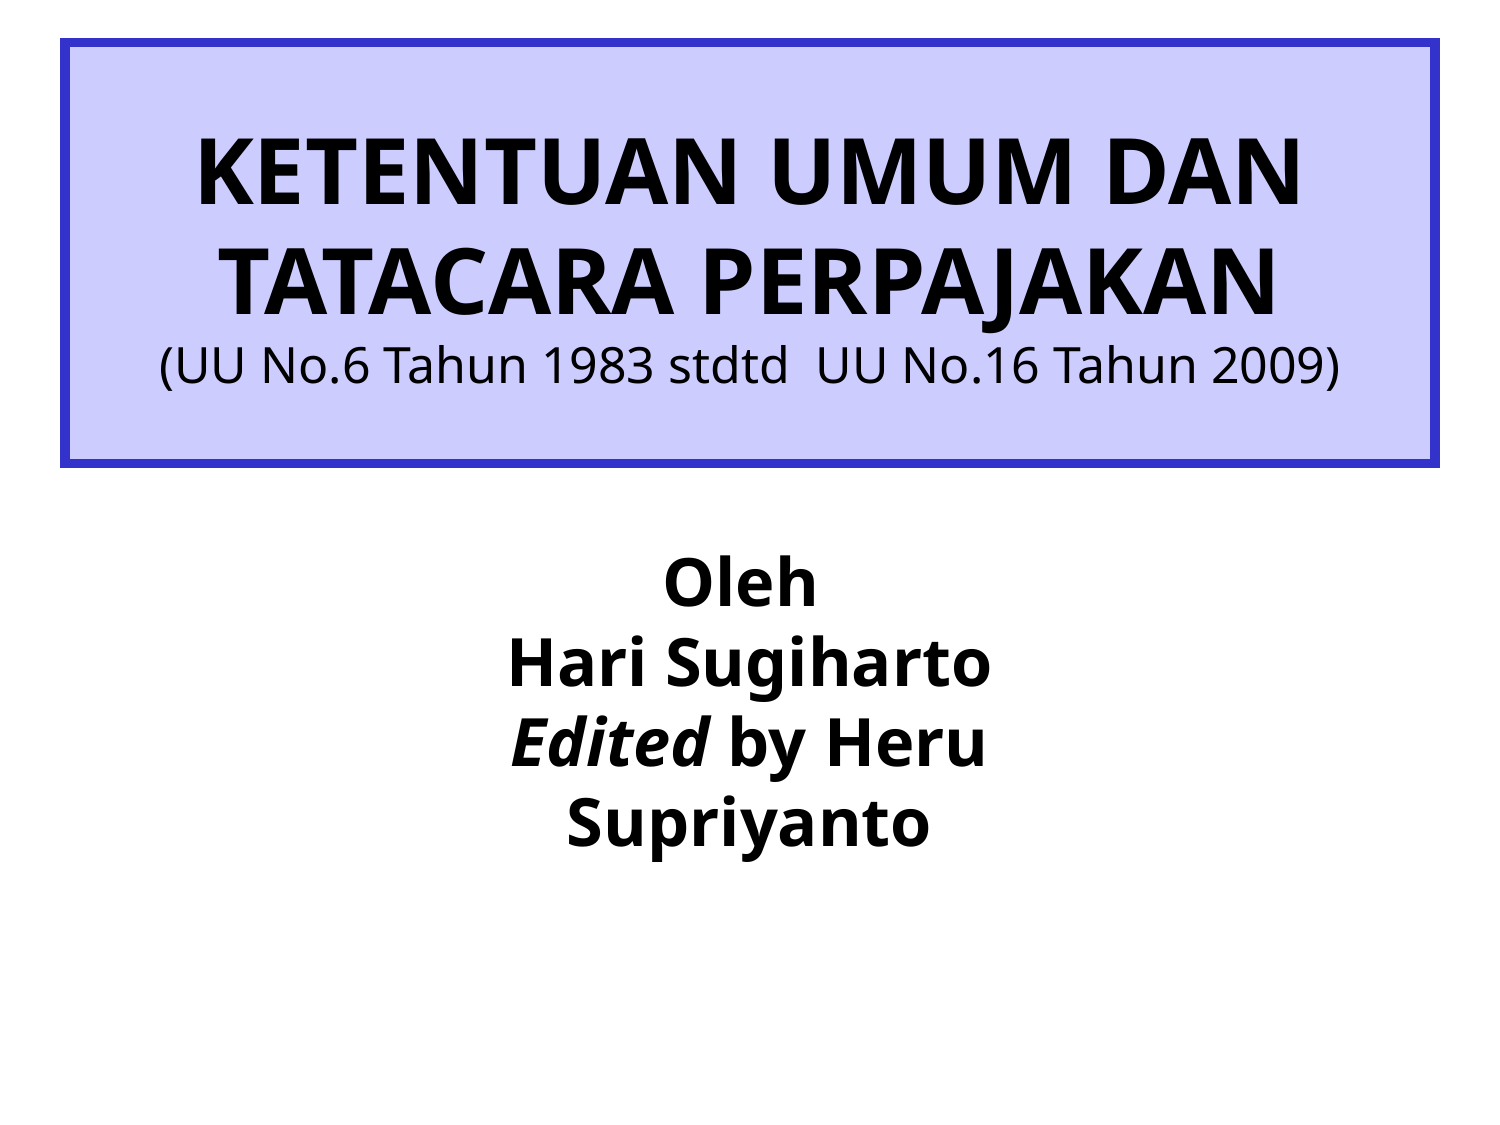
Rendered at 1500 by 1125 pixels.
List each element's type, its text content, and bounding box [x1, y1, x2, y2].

text_box Oleh Hari Sugiharto Edited by Heru Supriyanto [312, 577, 1187, 823]
title KETENTUAN UMUM DAN TATACARA PERPAJAKAN (UU No.6 Tahun 1983 stdtd UU No.16 Tahun 2009) [64, 42, 1436, 465]
